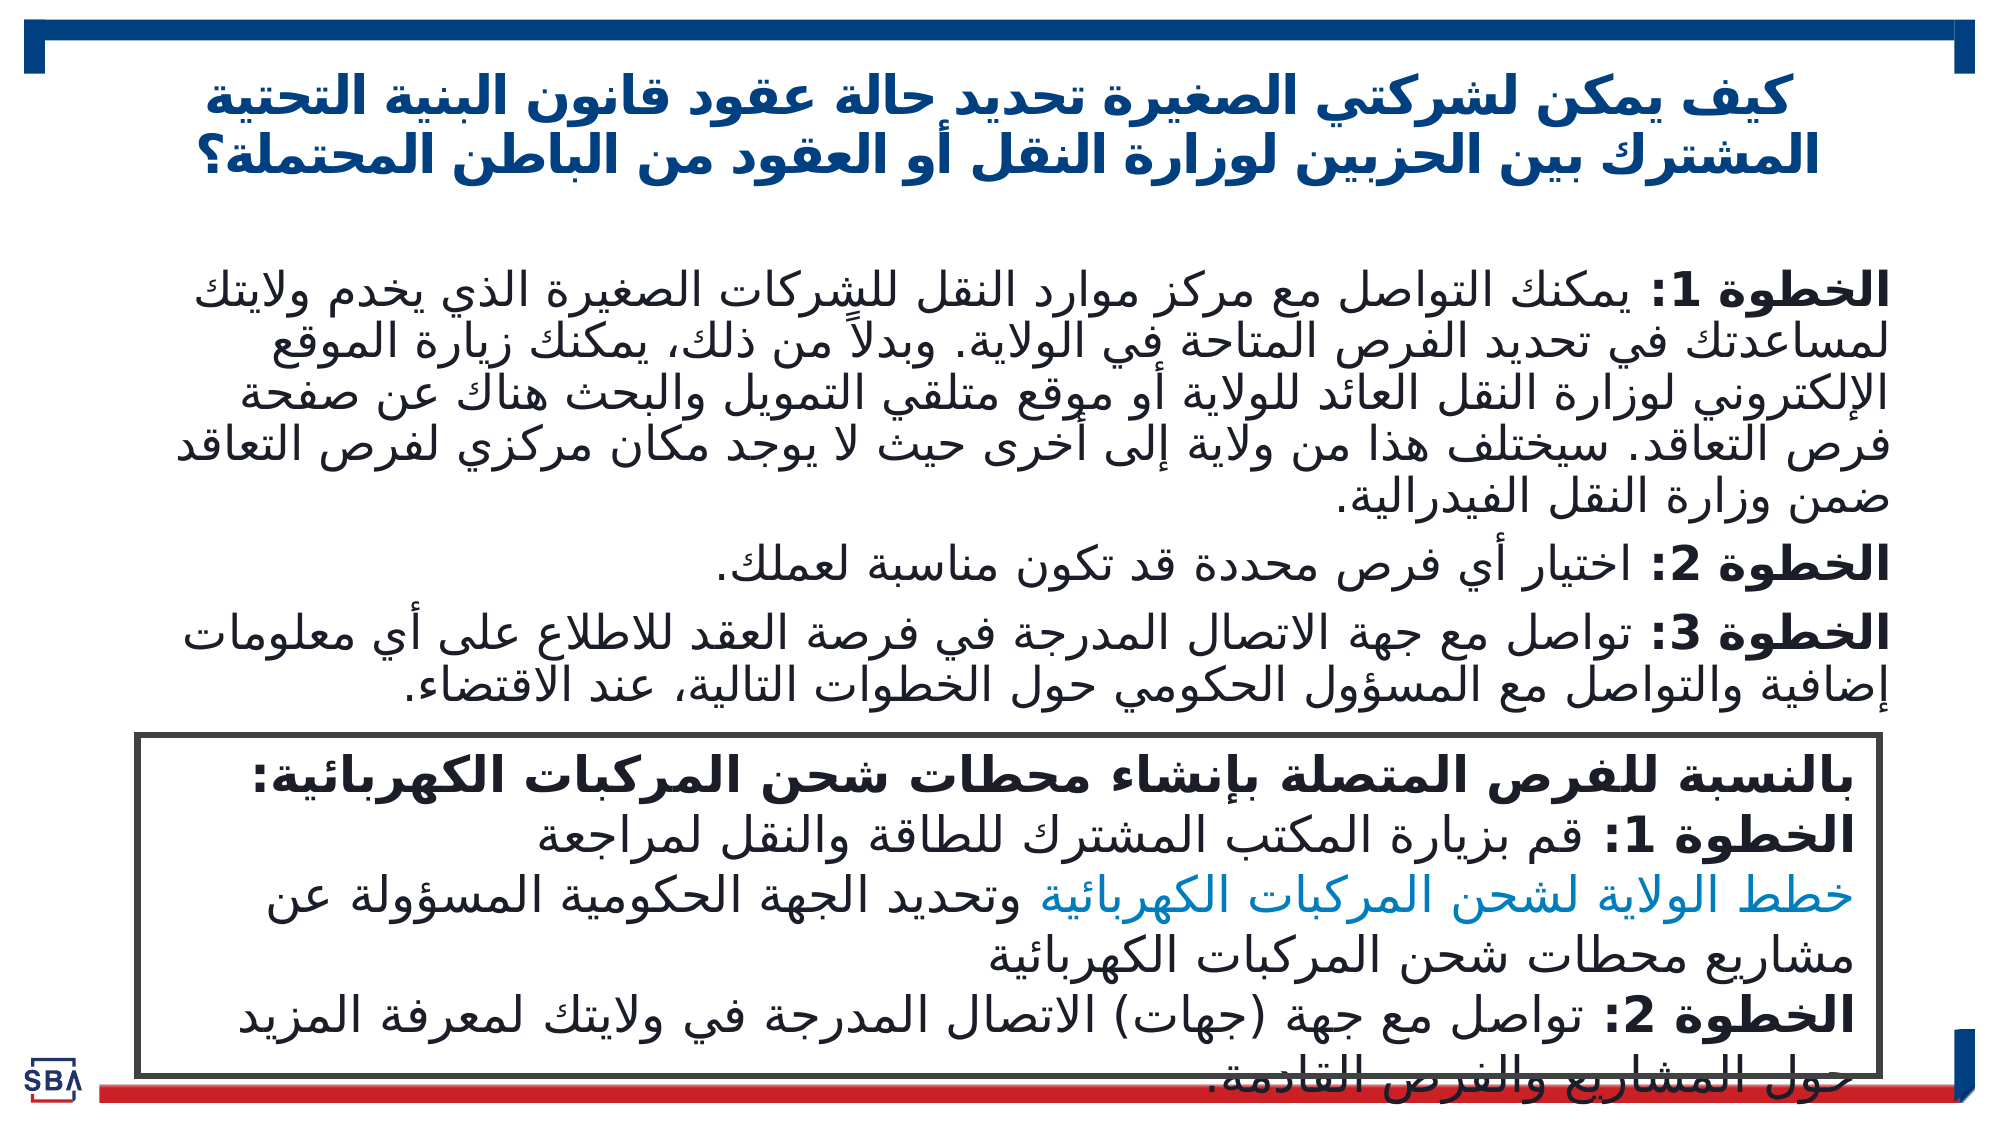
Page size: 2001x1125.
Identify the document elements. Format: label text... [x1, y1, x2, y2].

text_box [136, 734, 1881, 1077]
title كيف يمكن لشركتي الصغيرة تحديد حالة عقود قانون البنية التحتية المشترك بين الحزبين لوزارة النقل أو العقود من الباطن المحتملة؟ [137, 60, 1863, 230]
list الخطوة 1: يمكنك التواصل مع مركز موارد النقل للشركات الصغيرة الذي يخدم ولايتك لمساعدتك في تحديد الفرص المتاحة في الولاية. وبدلاً من ذلك، يمكنك زيارة الموقع الإلكتروني لوزارة النقل العائد للولاية أو موقع متلقي التمويل والبحث هناك عن صفحة فرص التعاقد. سيختلف هذا من ولاية إلى أخرى حيث لا يوجد مكان مركزي لفرص التعاقد ضمن وزارة النقل الفيدرالية. الخطوة 2: اختيار أي فرص محددة قد تكون مناسبة لعملك. الخطوة 3: تواصل مع جهة الاتصال المدرجة في فرصة العقد للاطلاع على أي معلومات إضافية والتواصل مع المسؤول الحكومي حول الخطوات التالية، عند الاقتضاء. [137, 257, 1908, 726]
text_box بالنسبة للفرص المتصلة بإنشاء محطات شحن المركبات الكهربائية: الخطوة 1: قم بزيارة المكتب المشترك للطاقة والنقل لمراجعة خطط الولاية لشحن المركبات الكهربائية وتحديد الجهة الحكومية المسؤولة عن مشاريع محطات شحن المركبات الكهربائية الخطوة 2: تواصل مع جهة (جهات) الاتصال المدرجة في ولايتك لمعرفة المزيد حول المشاريع والفرص القادمة. [146, 1077, 1871, 1110]
